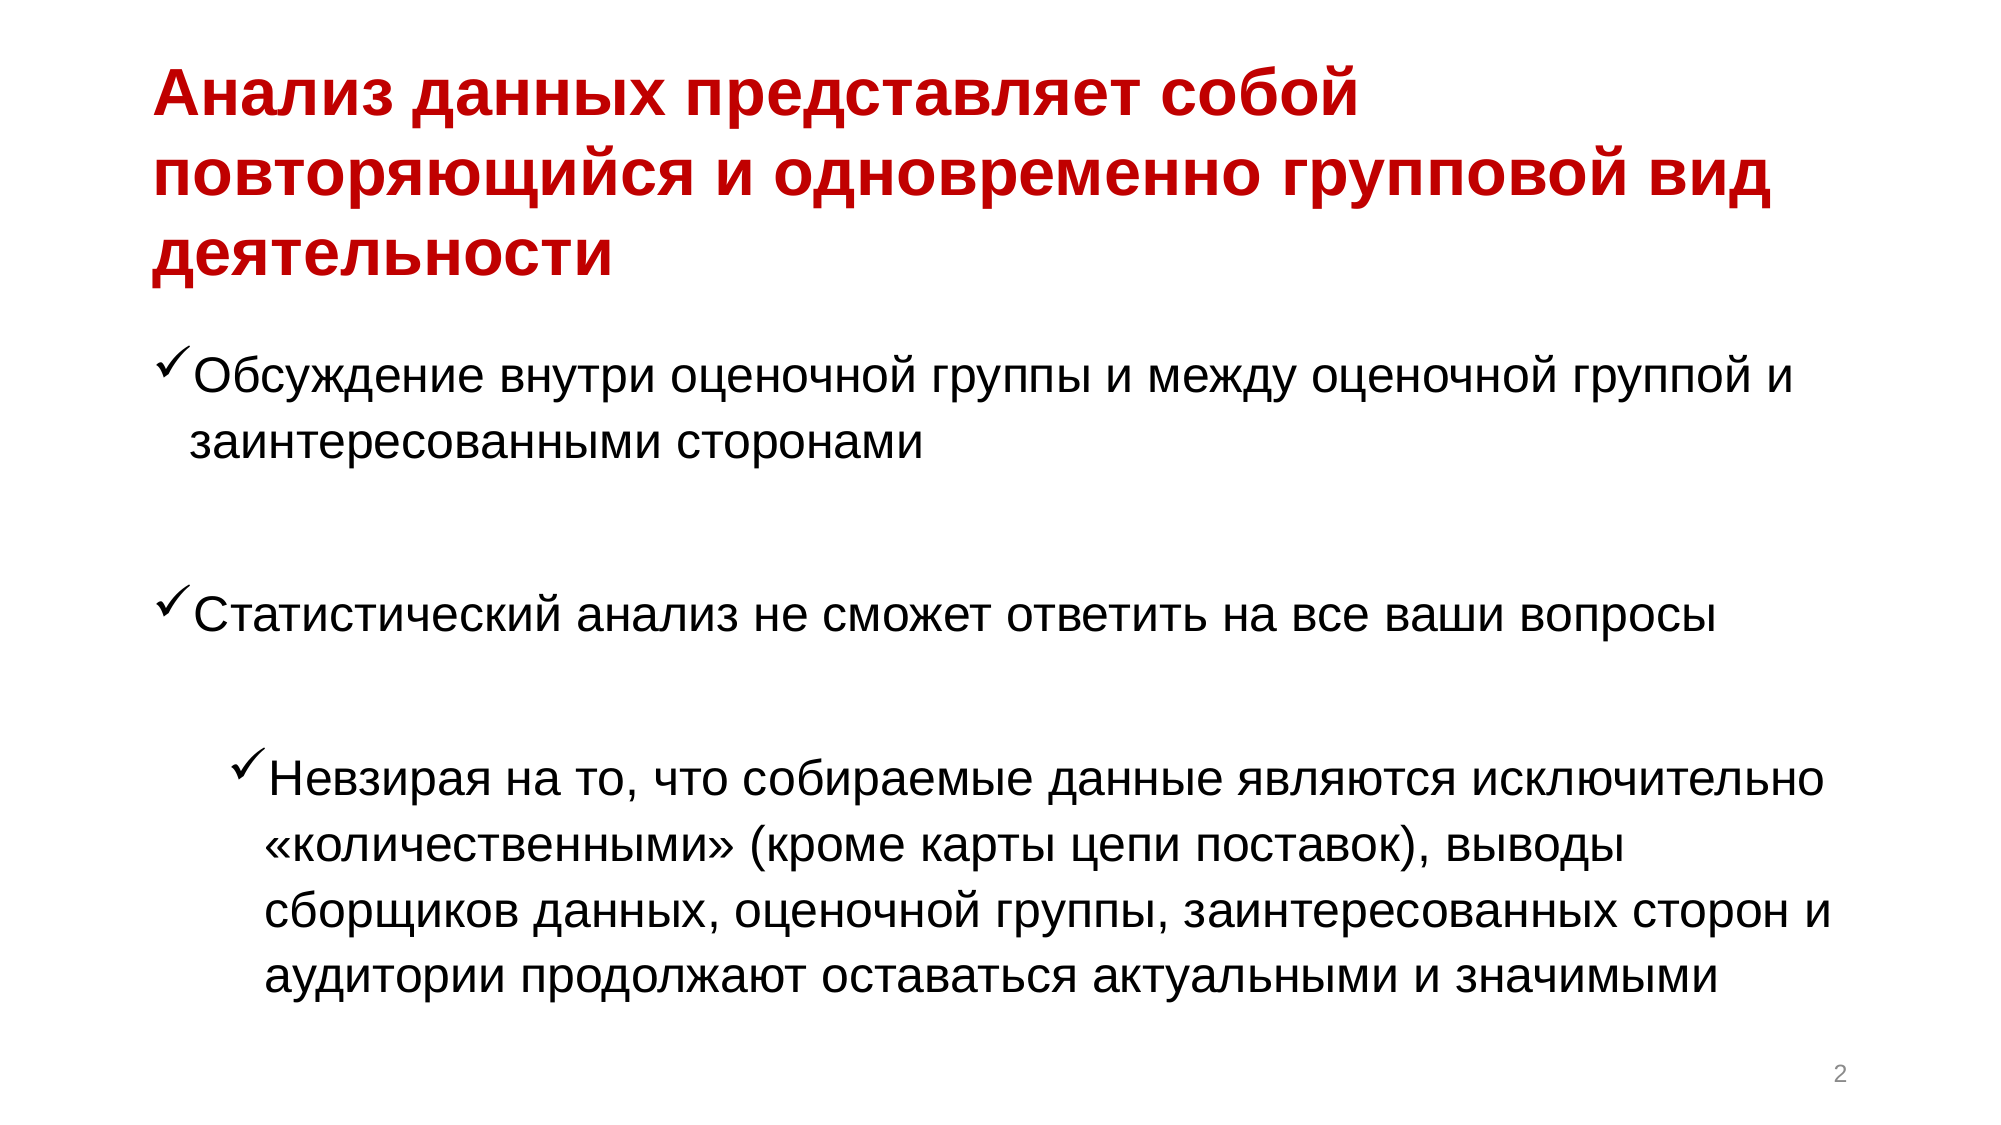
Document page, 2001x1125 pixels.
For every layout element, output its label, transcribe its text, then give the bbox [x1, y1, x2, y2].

slide_number 2 [1412, 1042, 1863, 1103]
list Обсуждение внутри оценочной группы и между оценочной группой и заинтересованными сторонами Статистический анализ не сможет ответить на все ваши вопросы Невзирая на то, что собираемые данные являются исключительно «количественными» (кроме карты цепи поставок), выводы сборщиков данных, оценочной группы, заинтересованных сторон и аудитории продолжают оставаться актуальными и значимыми [137, 328, 1863, 1043]
title Анализ данных представляет собой повторяющийся и одновременно групповой вид деятельности [137, 59, 1863, 278]
